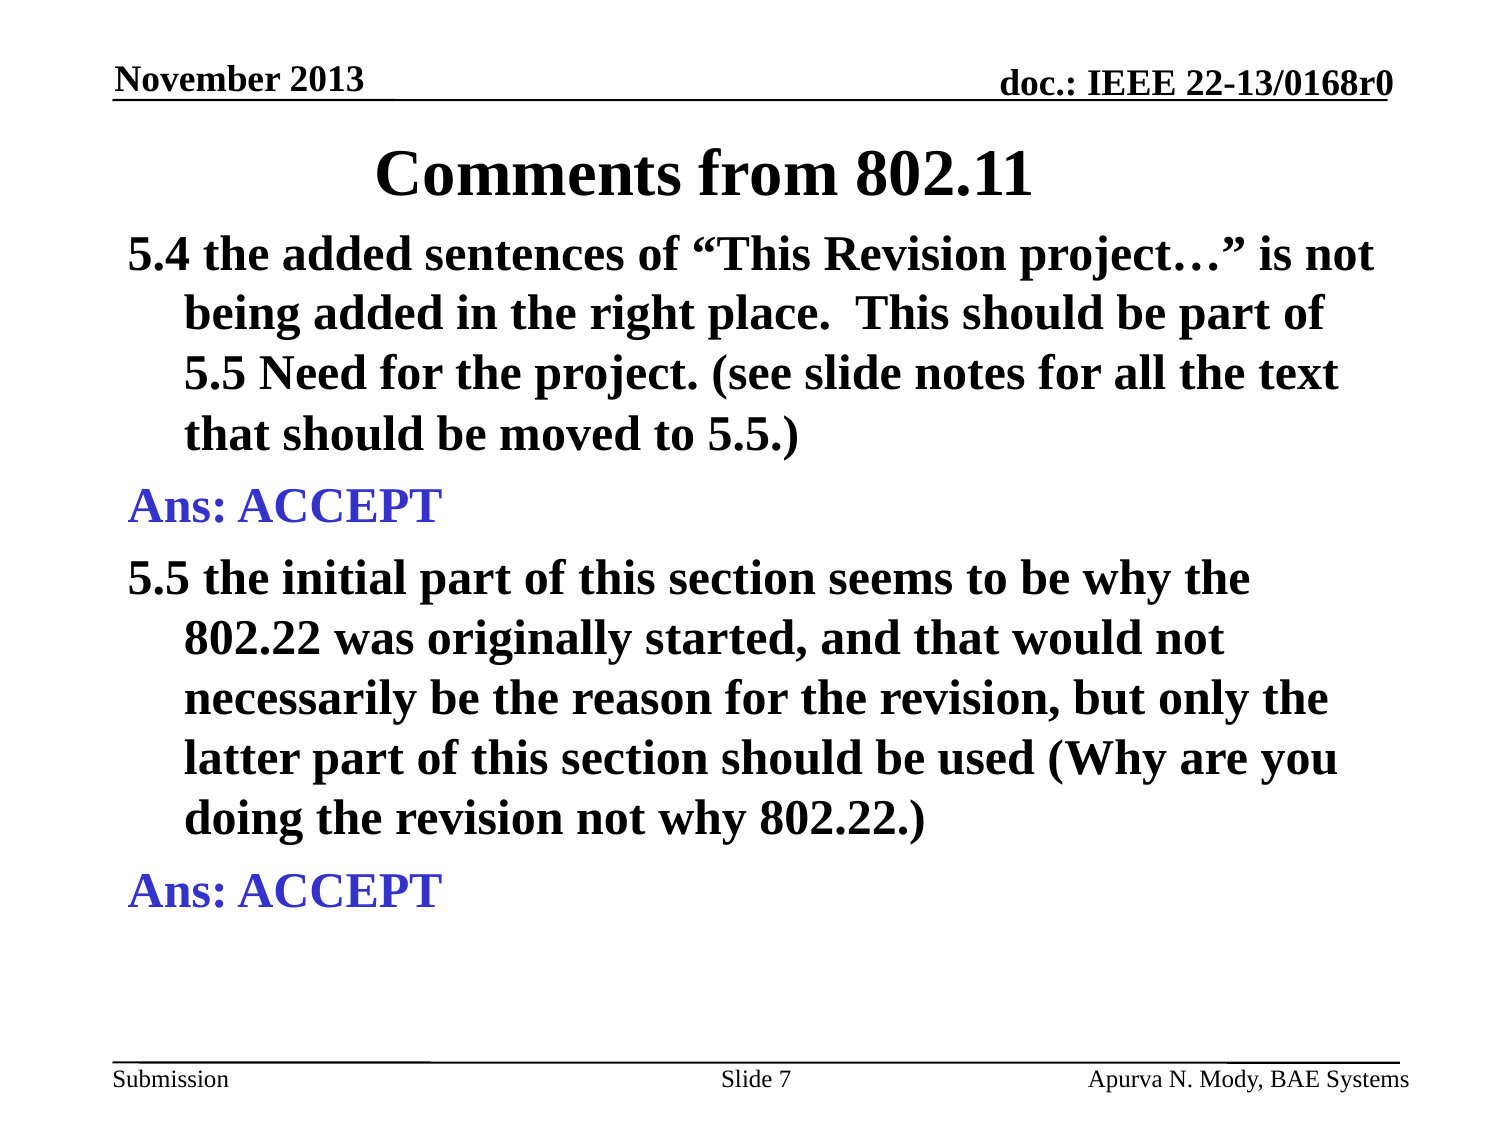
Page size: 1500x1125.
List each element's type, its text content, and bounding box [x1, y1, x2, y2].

list 5.4 the added sentences of “This Revision project…” is not being added in the right place. This should be part of 5.5 Need for the project. (see slide notes for all the text that should be moved to 5.5.) Ans: ACCEPT 5.5 the initial part of this section seems to be why the 802.22 was originally started, and that would not necessarily be the reason for the revision, but only the latter part of this section should be used (Why are you doing the revision not why 802.22.) Ans: ACCEPT [112, 212, 1401, 1051]
slide_number Slide 7 [712, 1061, 800, 1123]
title Comments from 802.11 [112, 112, 1388, 212]
footer Apurva N. Mody, BAE Systems [887, 1062, 1411, 1093]
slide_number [114, 54, 423, 100]
